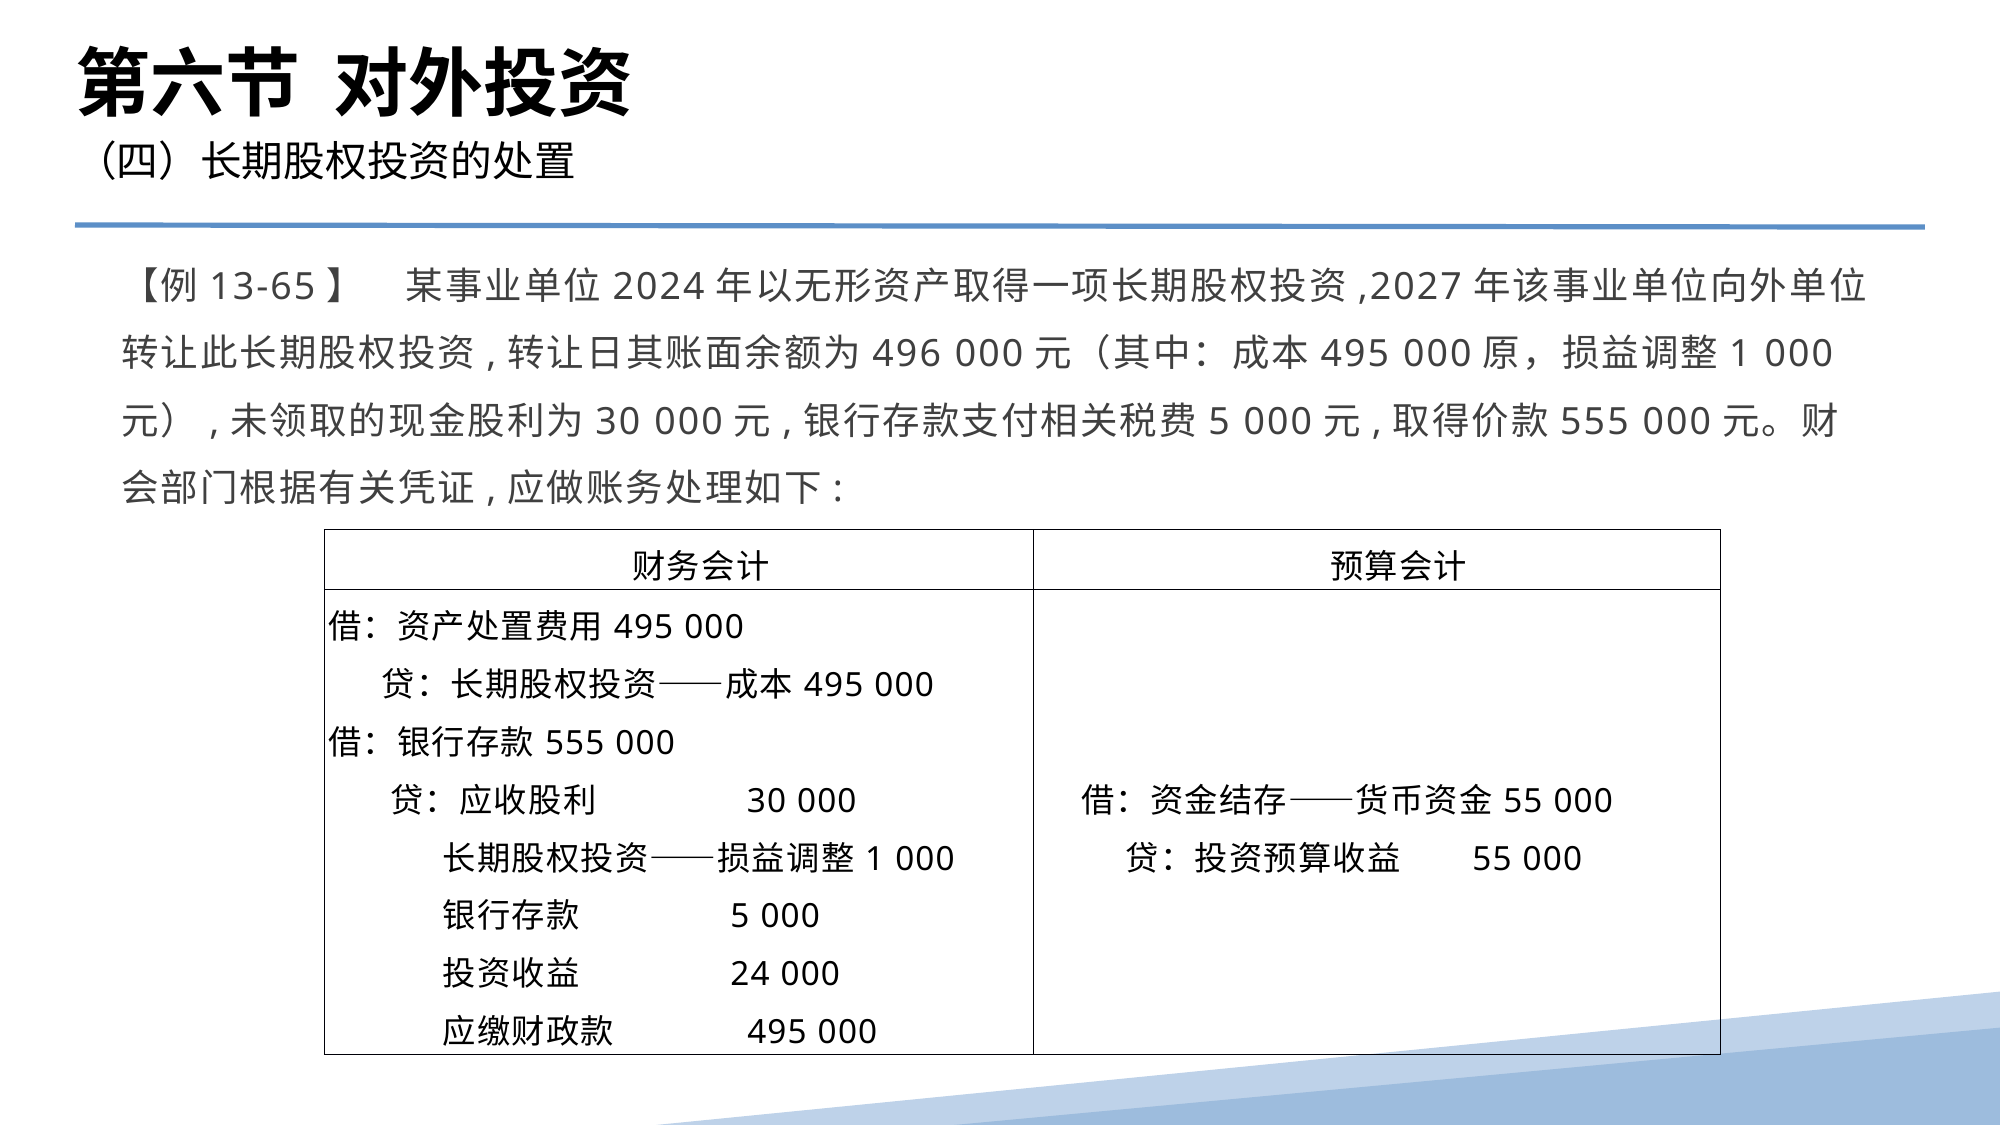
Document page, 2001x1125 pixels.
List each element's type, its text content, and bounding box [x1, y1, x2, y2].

table_cell 借：资产处置费用495 000 贷：长期股权投资——成本495 000 借：银行存款555 000 贷：应收股利 30 000 长期股权投资——损益调整1 000 银行存款 5 000 投资收益 24 000 应缴财政款 495 000 [325, 590, 1033, 1054]
text_box 第六节 对外投资 [75, 24, 1925, 124]
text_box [74, 224, 1925, 228]
text_box 【例13-65】 某事业单位2024年以无形资产取得一项长期股权投资,2027年该事业单位向外单位转让此长期股权投资,转让日其账面余额为496 000元（其中：成本495 000原，损益调整1 000元）,未领取的现金股利为30 000元,银行存款支付相关税费5 000元,取得价款555 000元。财会部门根据有关凭证,应做账务处理如下: [110, 228, 1886, 522]
text_box （四）长期股权投资的处置 [75, 124, 1925, 200]
table_header 财务会计 [325, 530, 1033, 589]
table_cell 借：资金结存——货币资金55 000 贷：投资预算收益 55 000 [1034, 590, 1720, 991]
table_header 预算会计 [1034, 530, 1720, 589]
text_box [656, 991, 2000, 1125]
